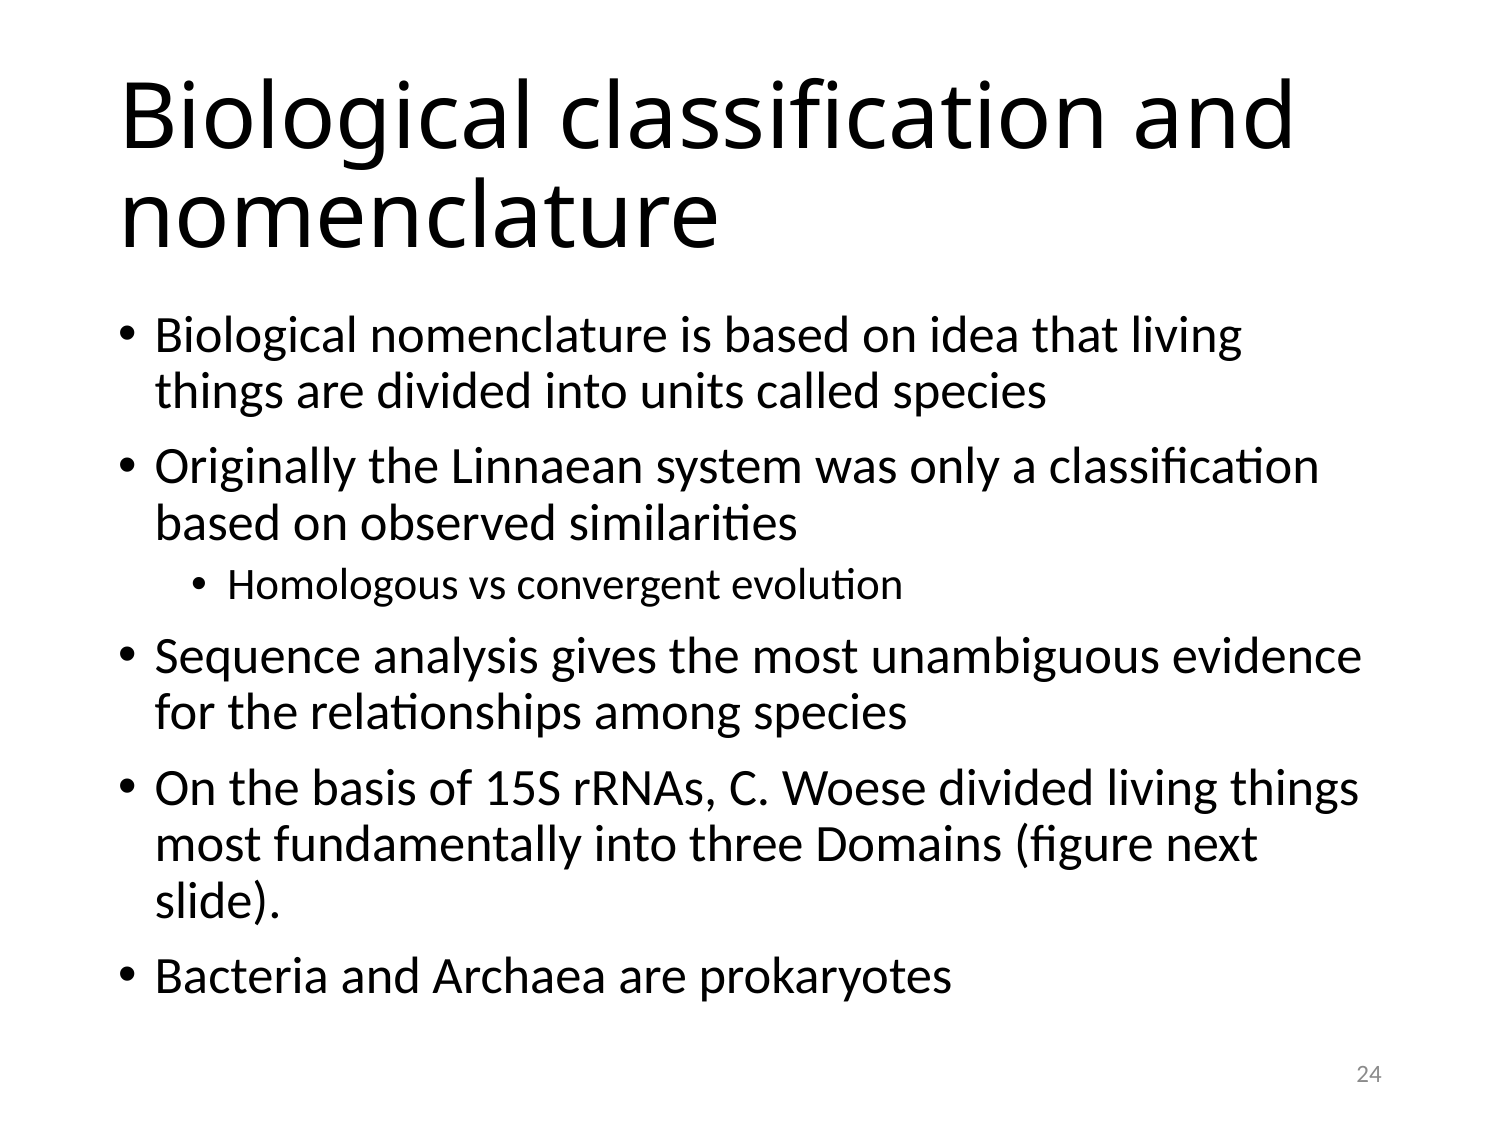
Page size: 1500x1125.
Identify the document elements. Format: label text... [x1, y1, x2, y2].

slide_number 24 [1059, 1042, 1397, 1103]
title Biological classification and nomenclature [103, 59, 1397, 278]
list Biological nomenclature is based on idea that living things are divided into units called species Originally the Linnaean system was only a classification based on observed similarities Homologous vs convergent evolution Sequence analysis gives the most unambiguous evidence for the relationships among species On the basis of 15S rRNAs, C. Woese divided living things most fundamentally into three Domains (figure next slide). Bacteria and Archaea are prokaryotes [103, 299, 1397, 1014]
